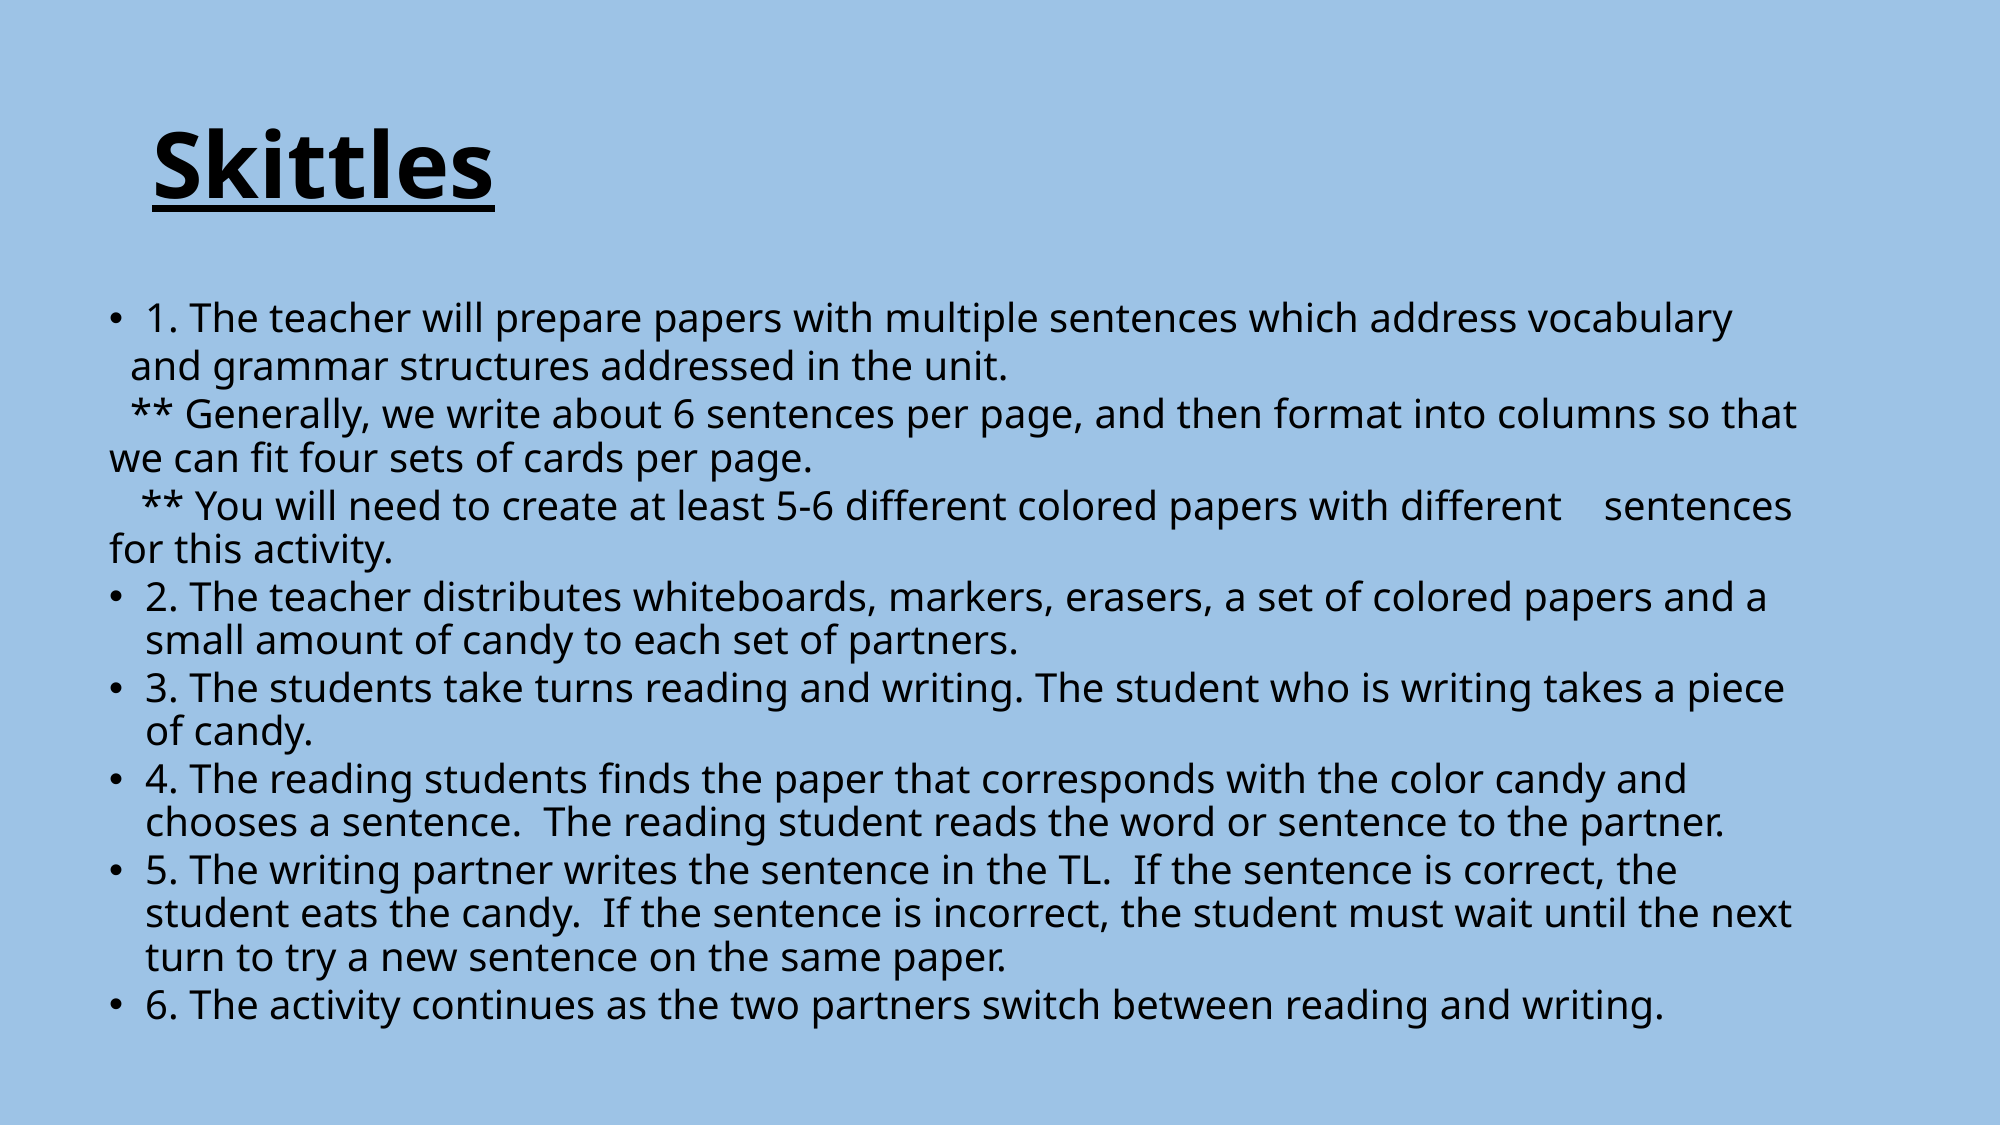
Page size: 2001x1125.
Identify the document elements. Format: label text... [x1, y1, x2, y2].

title Skittles [137, 59, 1863, 278]
list 1. The teacher will prepare papers with multiple sentences which address vocabulary and grammar structures addressed in the unit. ** Generally, we write about 6 sentences per page, and then format into columns so that we can fit four sets of cards per page. ** You will need to create at least 5-6 different colored papers with different sentences for this activity. 2. The teacher distributes whiteboards, markers, erasers, a set of colored papers and a small amount of candy to each set of partners. 3. The students take turns reading and writing. The student who is writing takes a piece of candy. 4. The reading students finds the paper that corresponds with the color candy and chooses a sentence. The reading student reads the word or sentence to the partner. 5. The writing partner writes the sentence in the TL. If the sentence is correct, the student eats the candy. If the sentence is incorrect, the student must wait until the next turn to try a new sentence on the same paper. 6. The activity continues as the two partners switch between reading and writing. [94, 290, 1820, 1077]
